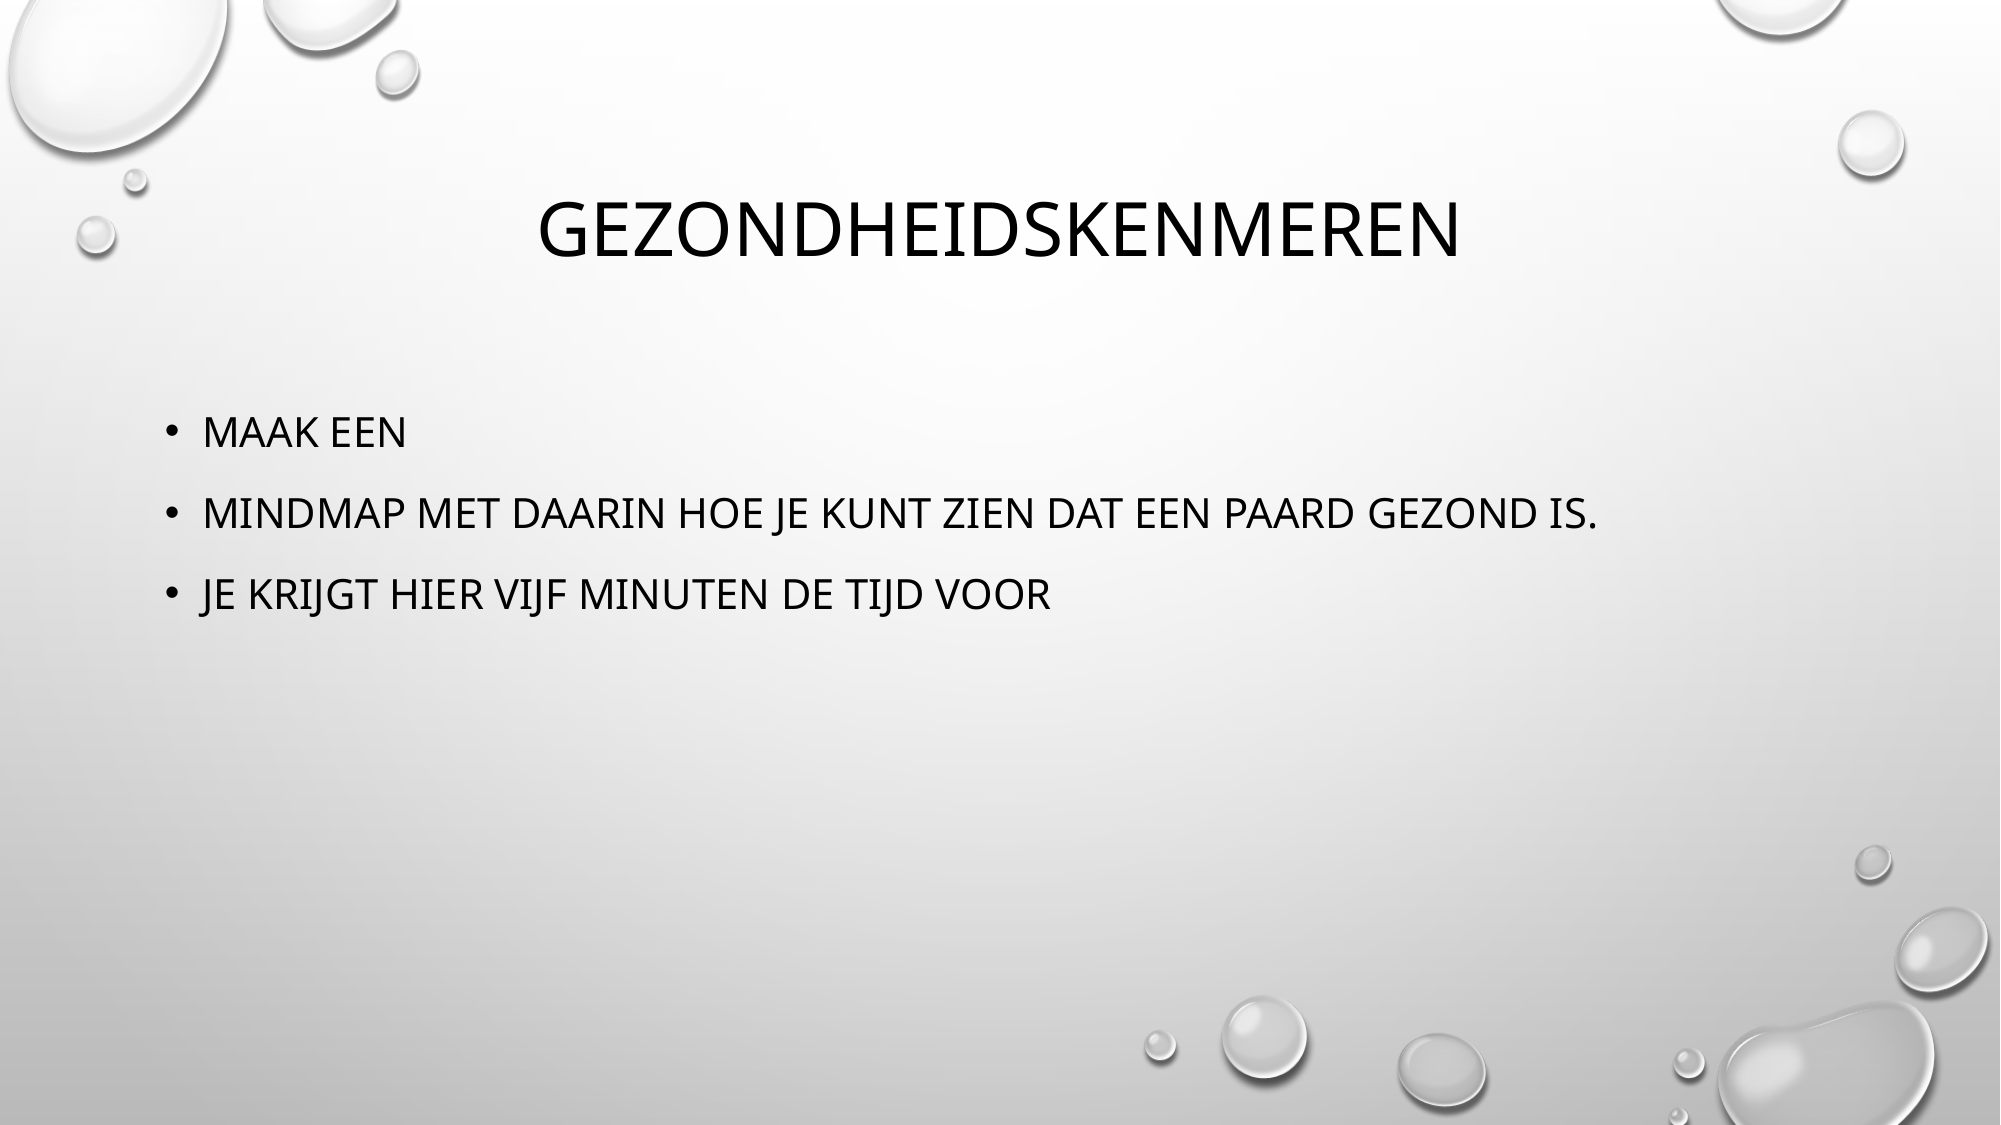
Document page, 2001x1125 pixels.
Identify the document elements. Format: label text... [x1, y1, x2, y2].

picture [0, 0, 2000, 1125]
list Maak een mindmap met daarin hoe je kunt zien dat een paard gezond is. Je krijgt hier vijf minuten de tijd voor [149, 388, 1850, 950]
title gezondheidskenmeren [149, 101, 1851, 364]
